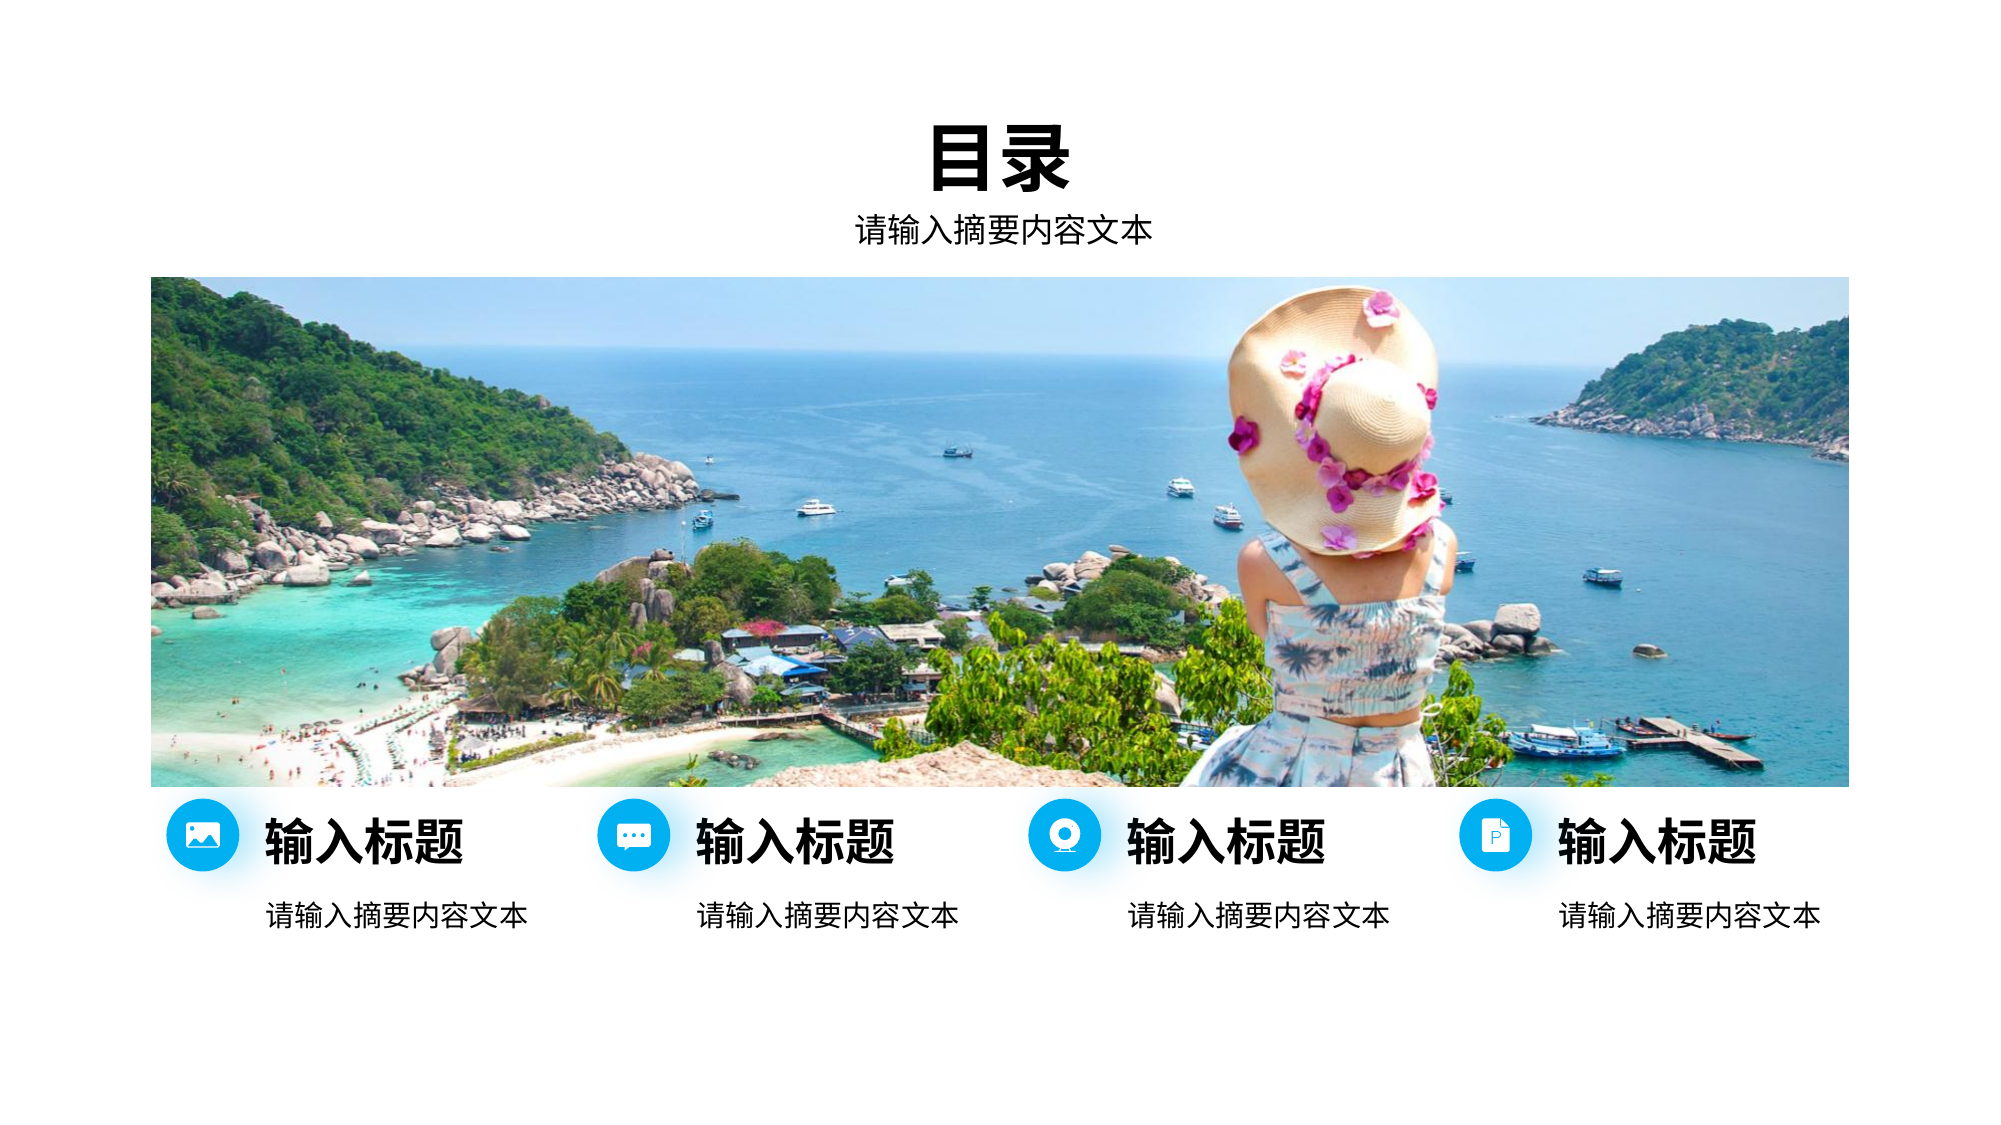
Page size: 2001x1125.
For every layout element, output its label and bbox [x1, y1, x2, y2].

text_box [108, 102, 1895, 941]
picture [151, 277, 1849, 787]
